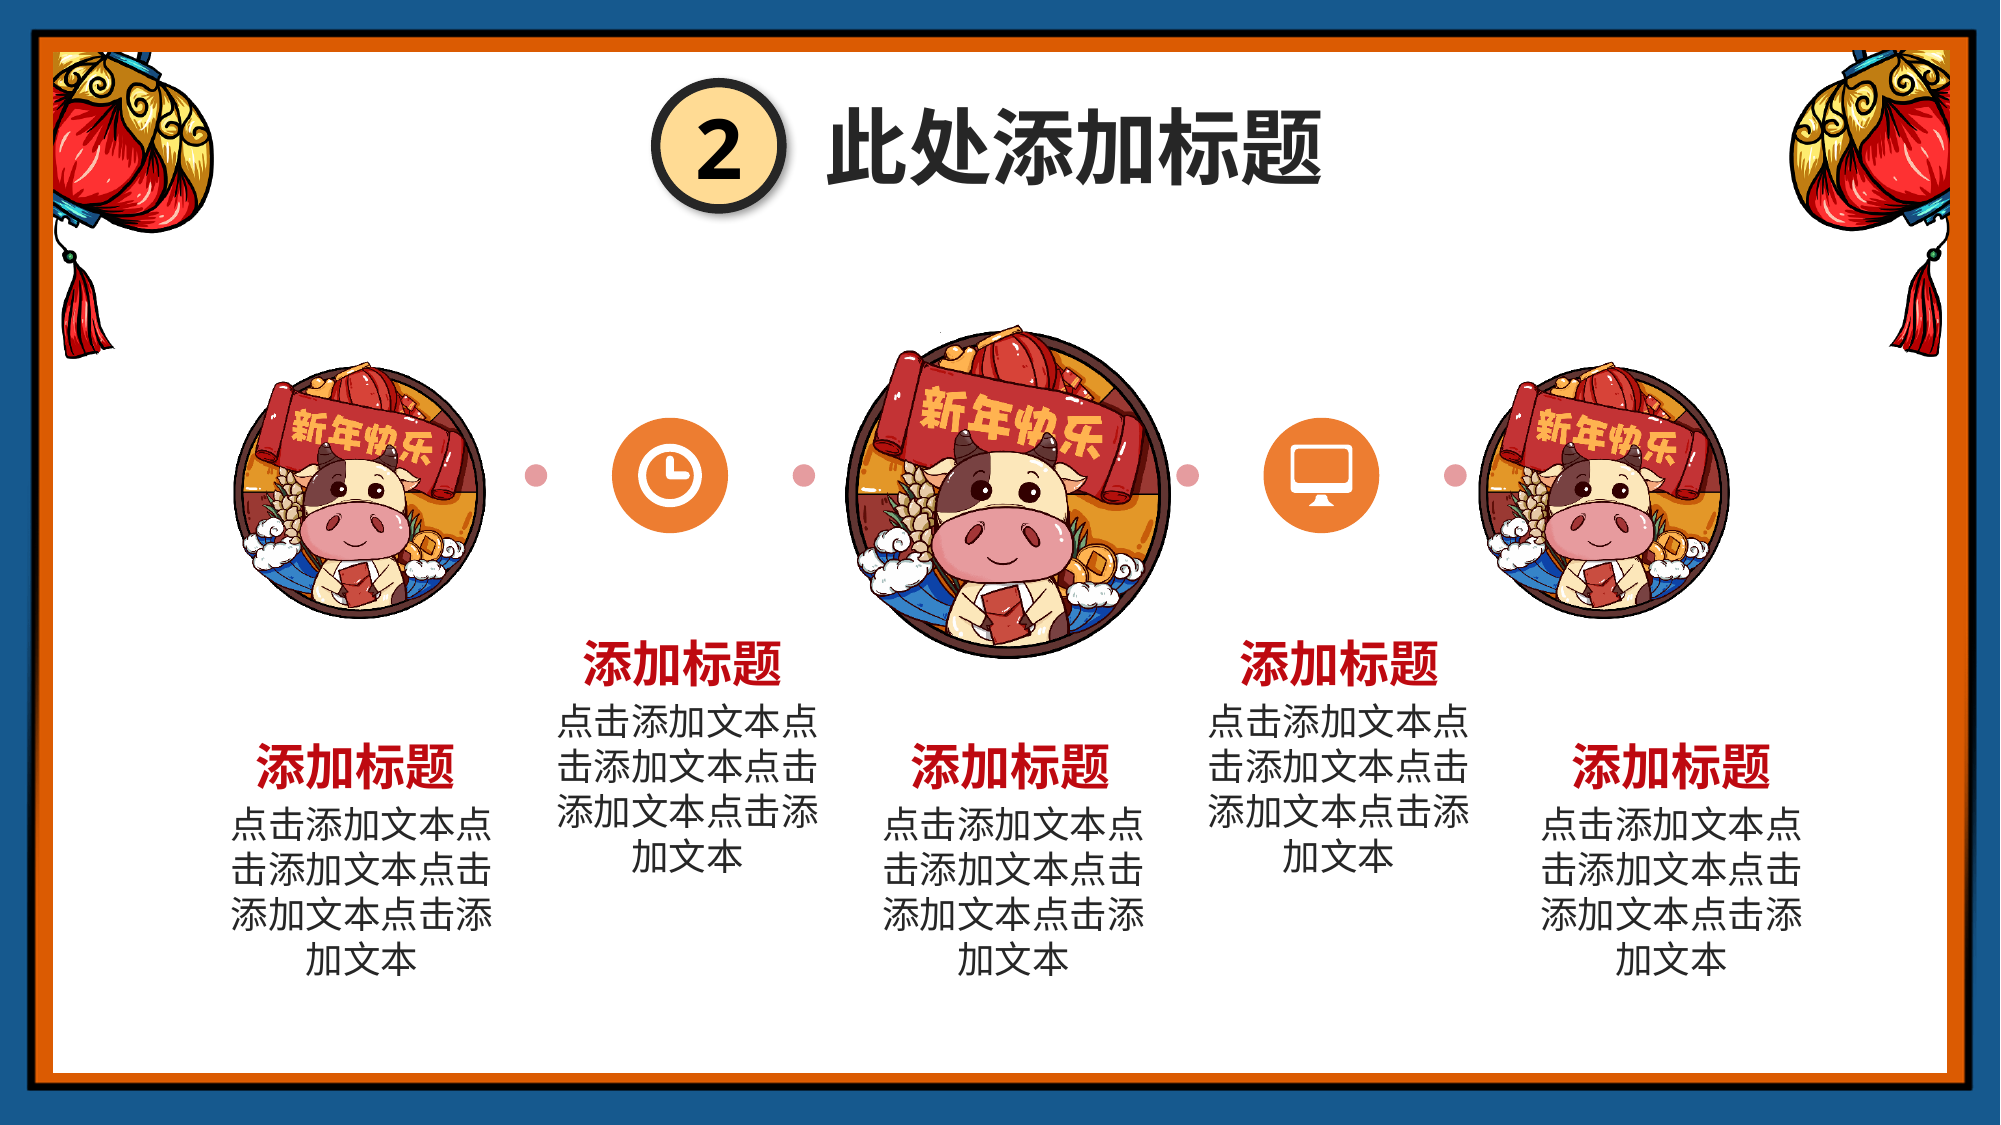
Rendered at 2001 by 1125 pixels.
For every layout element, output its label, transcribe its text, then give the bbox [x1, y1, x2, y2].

text_box 点击添加文本点击添加文本点击添加文本点击添加文本 [1508, 790, 1835, 991]
picture [0, 0, 2000, 1125]
text_box 添加标题 [1537, 694, 1806, 790]
text_box 添加标题 [220, 694, 490, 790]
text_box 点击添加文本点击添加文本点击添加文本点击添加文本 [524, 687, 851, 888]
text_box 点击添加文本点击添加文本点击添加文本点击添加文本 [850, 790, 1177, 991]
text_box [188, 320, 1767, 654]
text_box 添加标题 [548, 654, 787, 687]
text_box 此处添加标题 [809, 87, 1340, 203]
text_box 点击添加文本点击添加文本点击添加文本点击添加文本 [1176, 687, 1502, 888]
text_box 添加标题 [1218, 654, 1474, 687]
text_box 点击添加文本点击添加文本点击添加文本点击添加文本 [199, 790, 525, 991]
text_box 2 [654, 81, 783, 210]
text_box 添加标题 [875, 703, 1145, 790]
